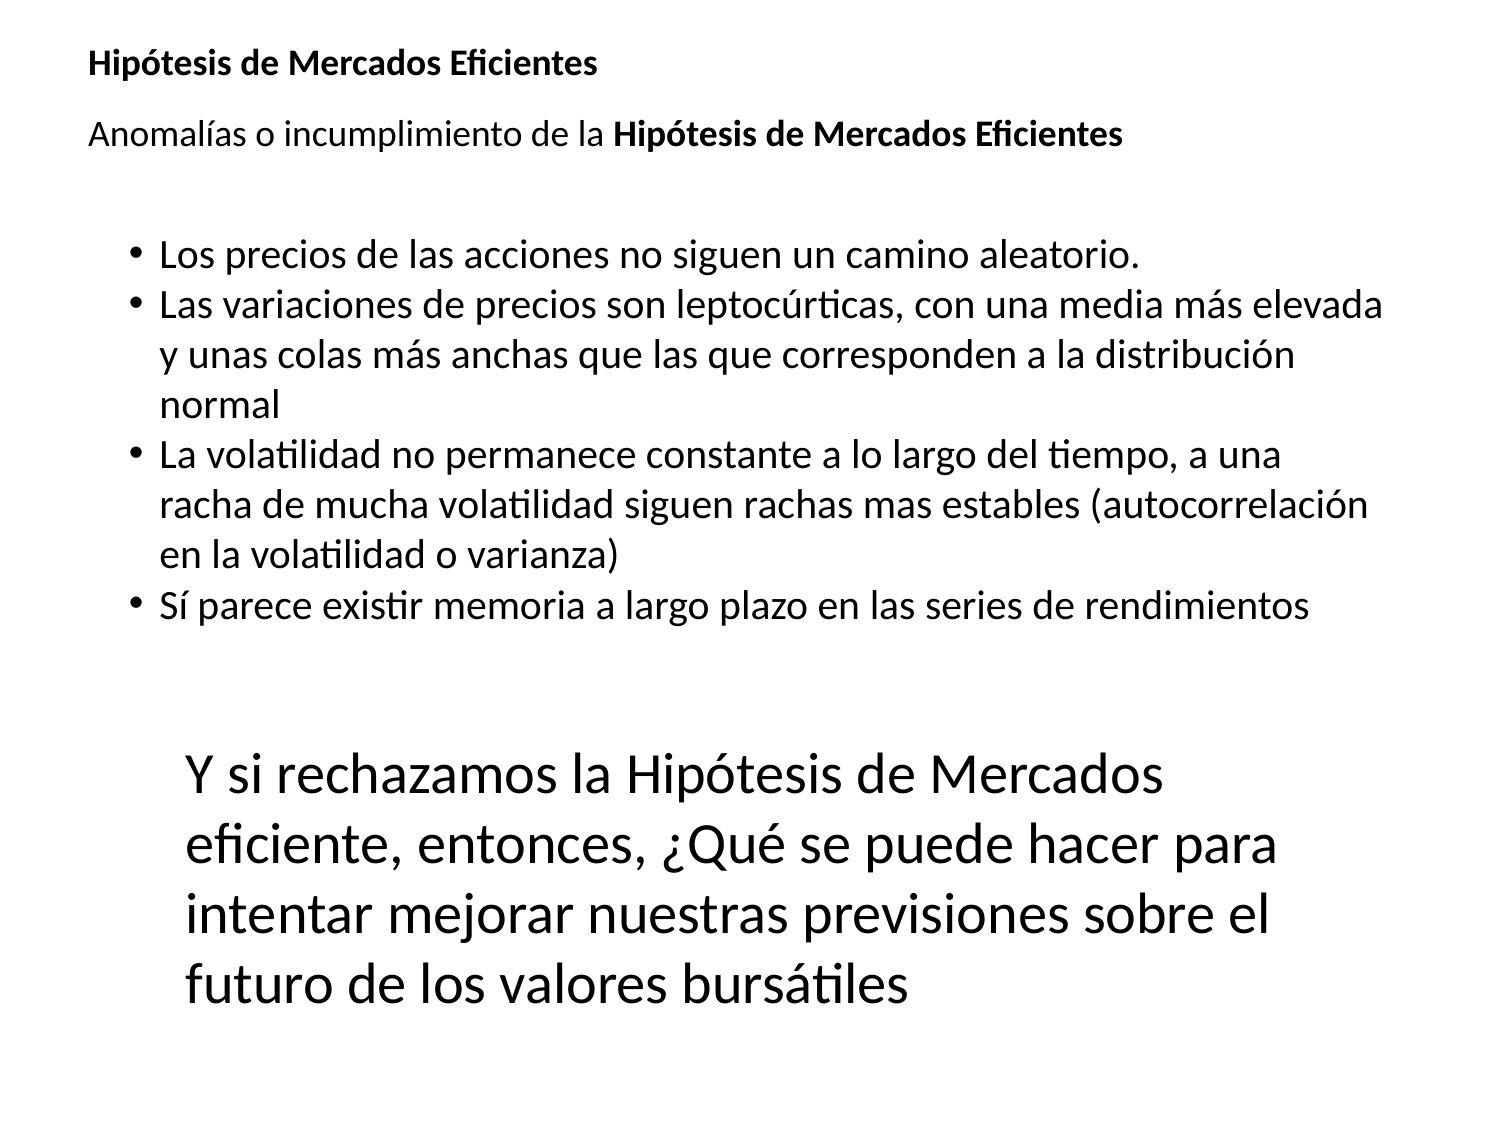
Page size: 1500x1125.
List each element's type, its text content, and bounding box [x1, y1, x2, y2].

text_box Hipótesis de Mercados Eficientes [64, 30, 1376, 91]
text_box Y si rechazamos la Hipótesis de Mercados eficiente, entonces, ¿Qué se puede hacer para intentar mejorar nuestras previsiones sobre el futuro de los valores bursátiles [171, 727, 1329, 1023]
text_box Anomalías o incumplimiento de la Hipótesis de Mercados Eficientes [64, 101, 1376, 162]
text_box Los precios de las acciones no siguen un camino aleatorio. Las variaciones de precios son leptocúrticas, con una media más elevada y unas colas más anchas que las que corresponden a la distribución normal La volatilidad no permanece constante a lo largo del tiempo, a una racha de mucha volatilidad siguen rachas mas estables (autocorrelación en la volatilidad o varianza) Sí parece existir memoria a largo plazo en las series de rendimientos [41, 219, 1400, 635]
